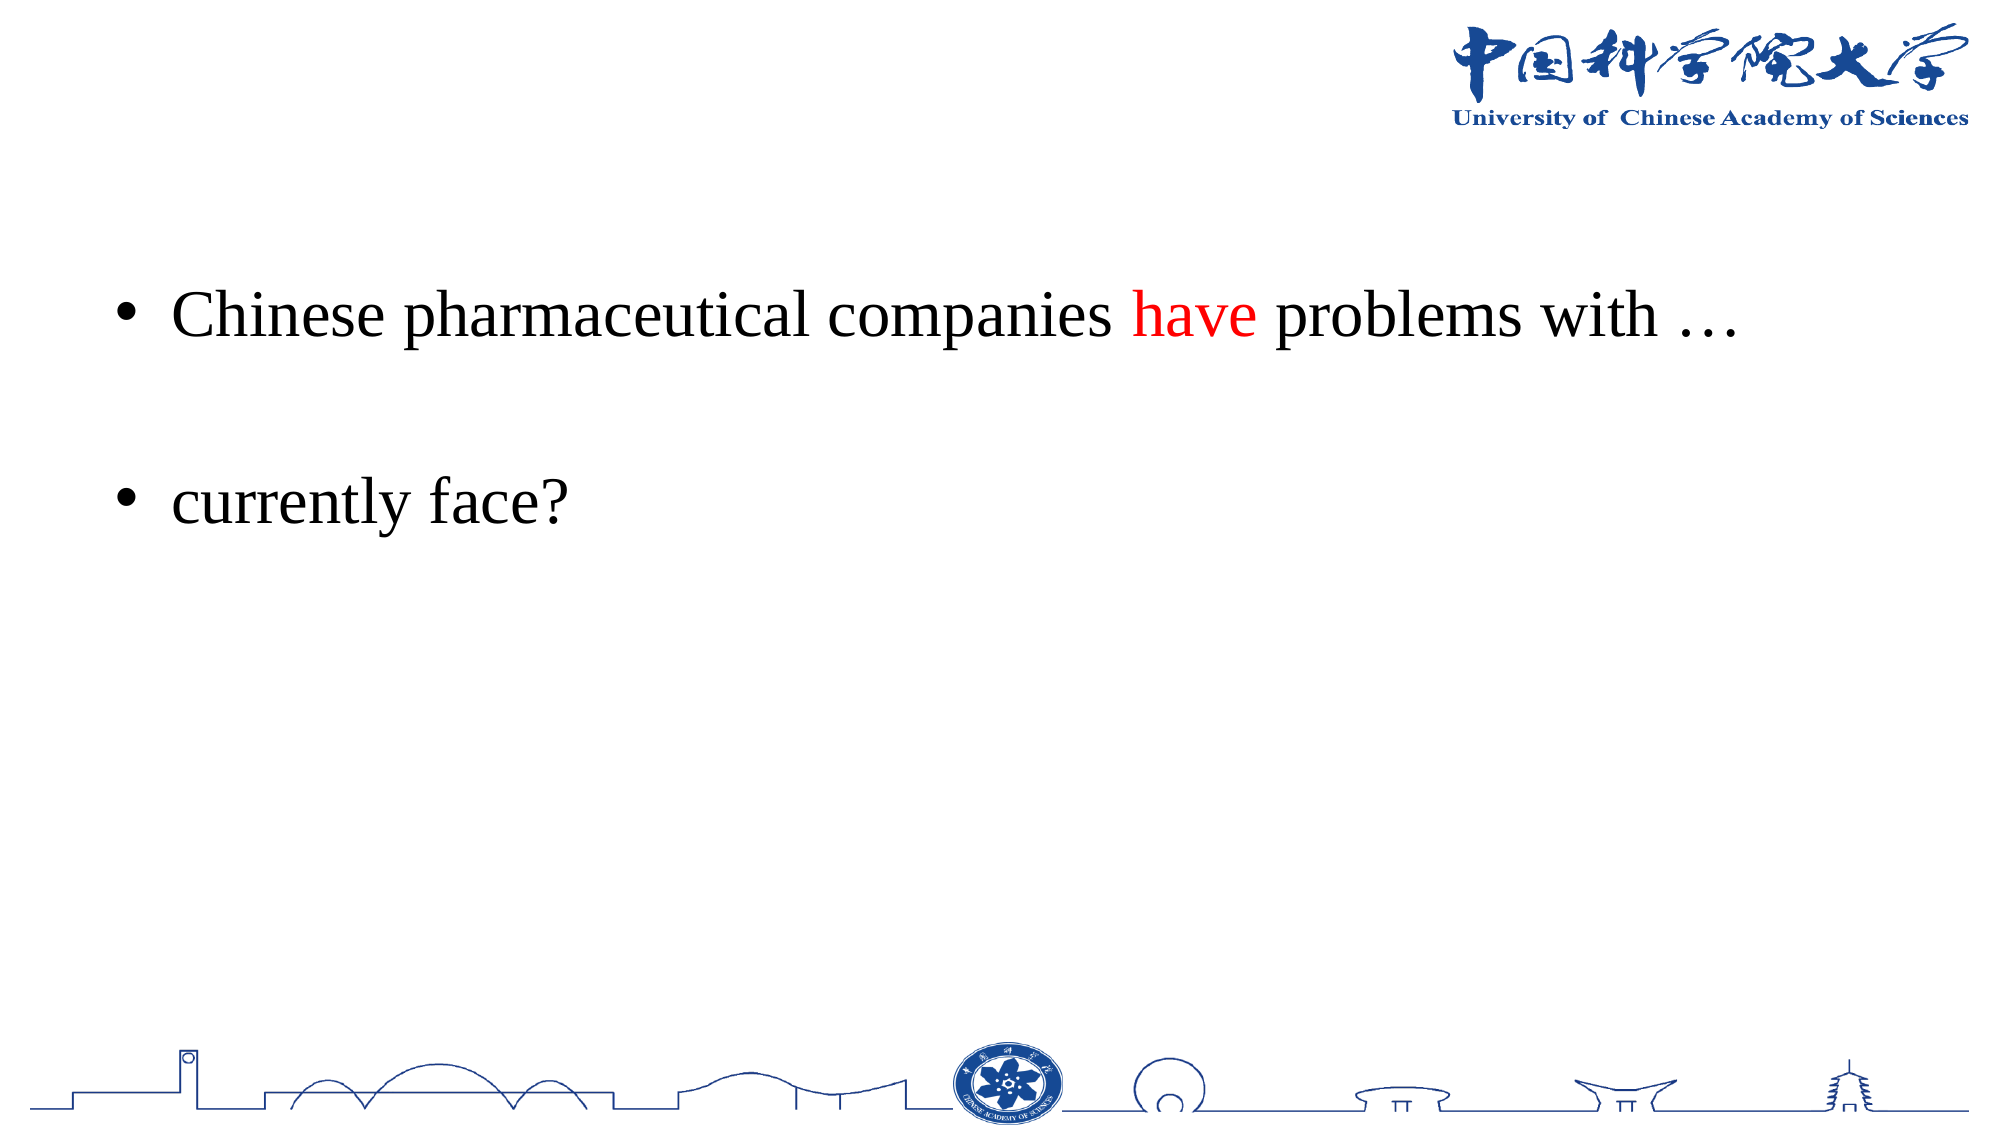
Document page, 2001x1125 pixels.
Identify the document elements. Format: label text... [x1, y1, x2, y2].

picture [1437, 23, 1969, 129]
list Chinese pharmaceutical companies have problems with … currently face? [99, 262, 1900, 1005]
picture [30, 1039, 1969, 1125]
